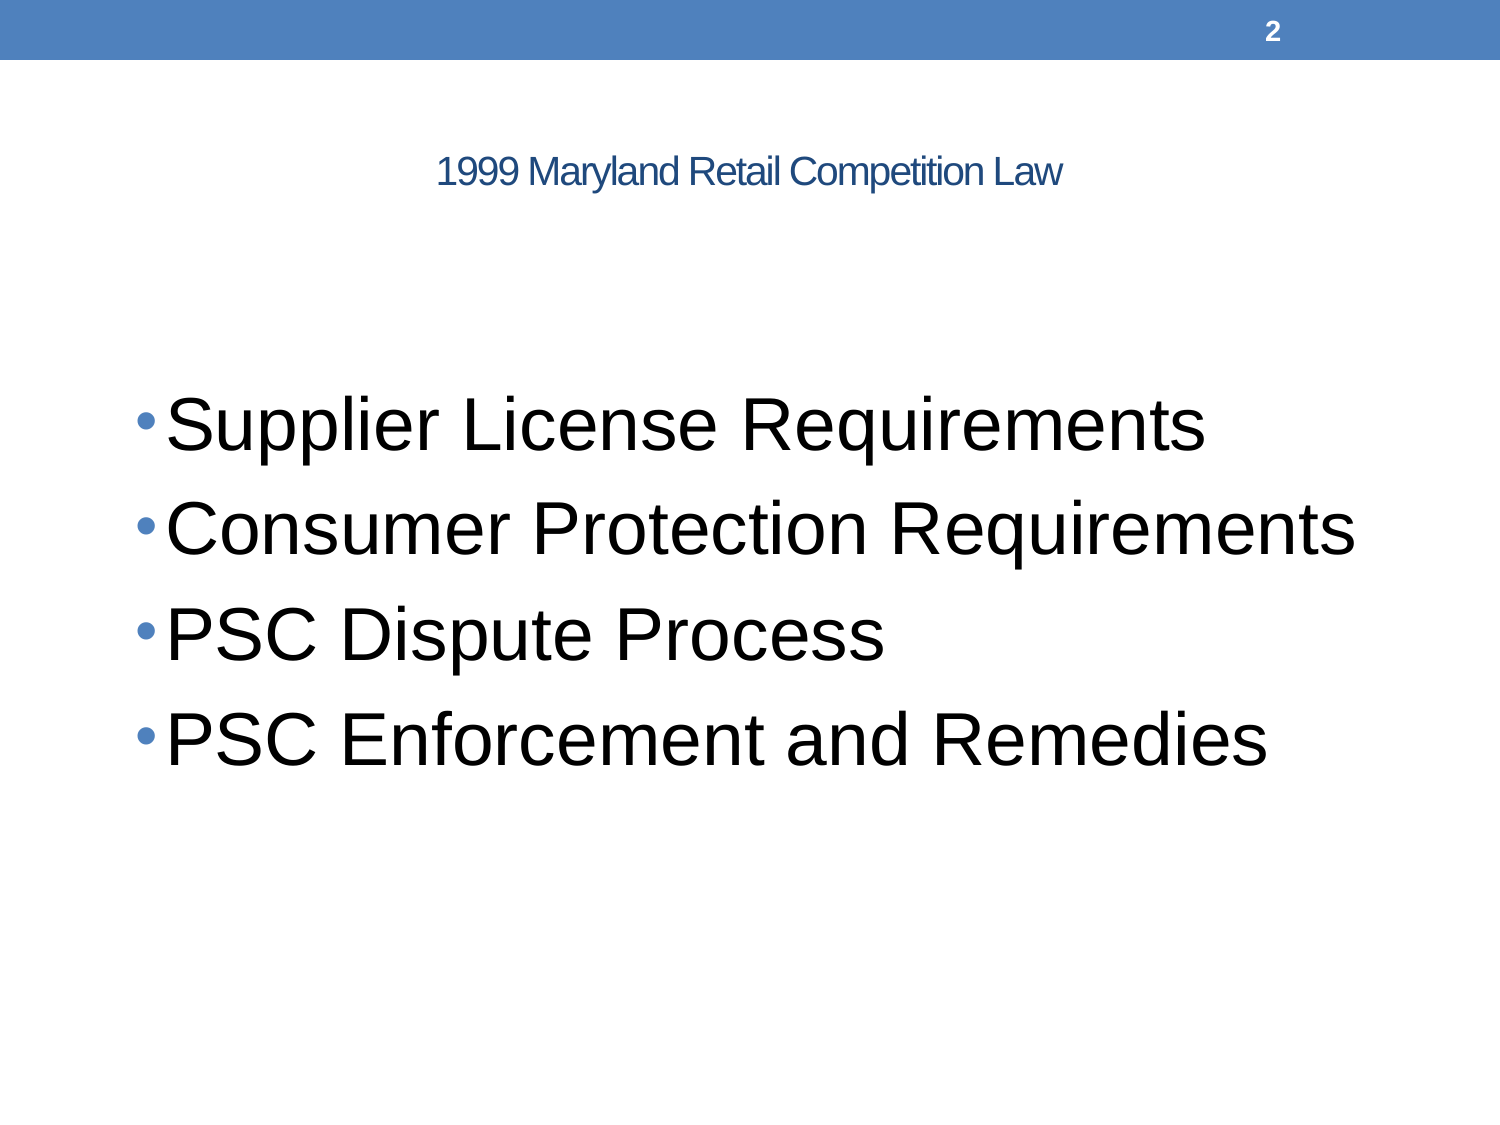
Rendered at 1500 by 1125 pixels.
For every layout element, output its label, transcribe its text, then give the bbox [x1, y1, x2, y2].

title 1999 Maryland Retail Competition Law [75, 87, 1425, 250]
list Supplier License Requirements Consumer Protection Requirements PSC Dispute Process PSC Enforcement and Remedies [75, 262, 1425, 1063]
slide_number 2 [1250, 3, 1425, 57]
